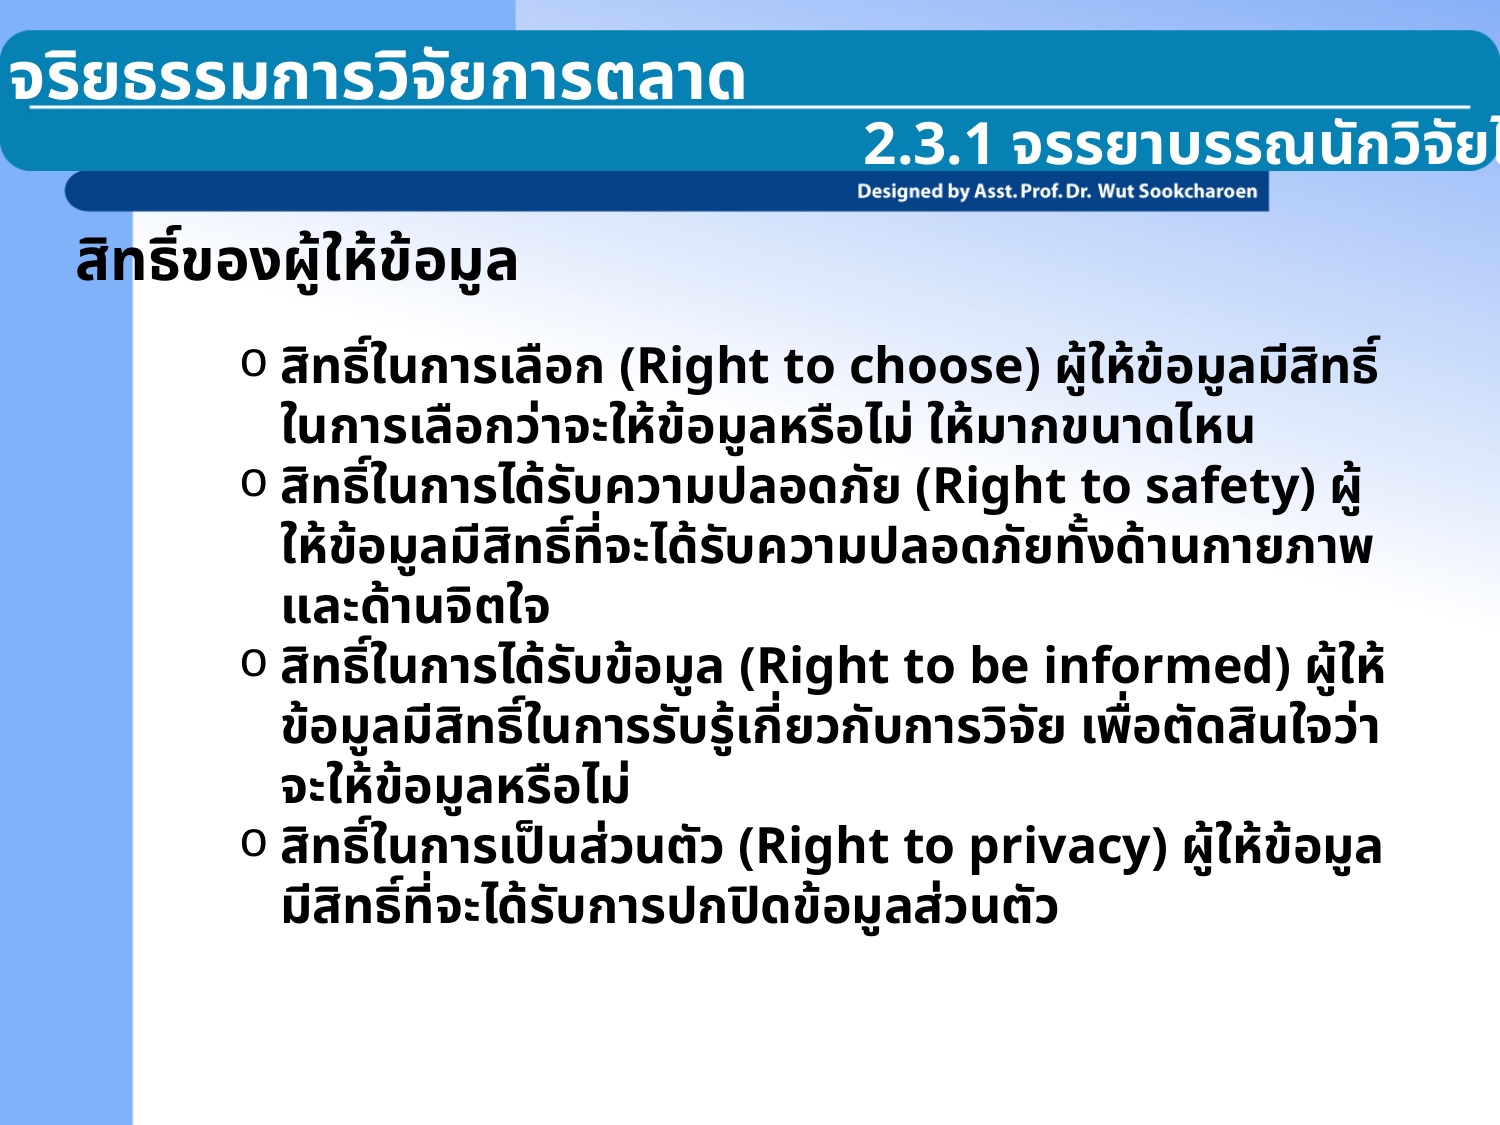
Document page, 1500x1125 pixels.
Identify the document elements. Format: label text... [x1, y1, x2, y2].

text_box สิทธิ์ของผู้ให้ข้อมูล [61, 215, 551, 300]
text_box สิทธิ์ในการเลือก (Right to choose) ผู้ให้ข้อมูลมีสิทธิ์ในการเลือกว่าจะให้ข้อมูลหรือไม่ ให้มากขนาดไหน สิทธิ์ในการได้รับความปลอดภัย (Right to safety) ผู้ให้ข้อมูลมีสิทธิ์ที่จะได้รับความปลอดภัยทั้งด้านกายภาพและด้านจิตใจ สิทธิ์ในการได้รับข้อมูล (Right to be informed) ผู้ให้ข้อมูลมีสิทธิ์ในการรับรู้เกี่ยวกับการวิจัย เพื่อตัดสินใจว่าจะให้ข้อมูลหรือไม่ สิทธิ์ในการเป็นส่วนตัว (Right to privacy) ผู้ให้ข้อมูลมีสิทธิ์ที่จะได้รับการปกปิดข้อมูลส่วนตัว [206, 326, 1412, 941]
picture [0, 149, 1500, 1125]
text_box 2.3.1 จรรยาบรรณนักวิจัยไทย [848, 98, 1500, 184]
picture [0, 0, 1500, 53]
text_box 2.3 จริยธรรมการวิจัยการตลาด [0, 25, 765, 121]
